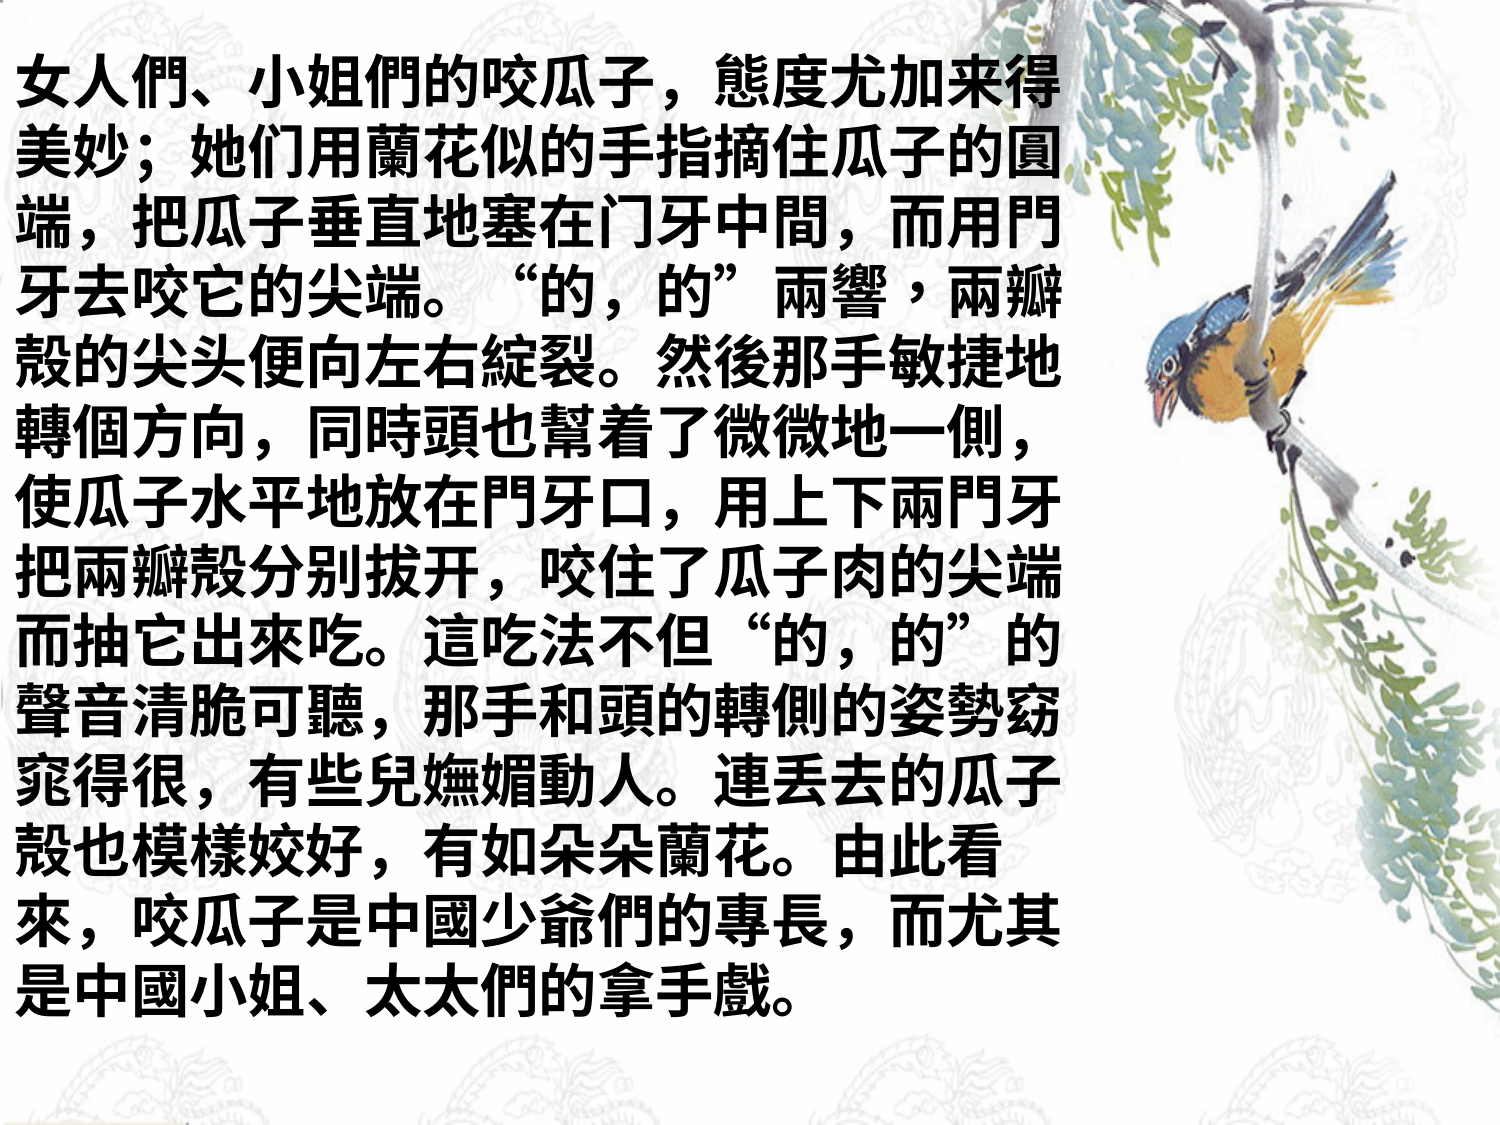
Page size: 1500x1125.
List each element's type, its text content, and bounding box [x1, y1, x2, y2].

picture [0, 0, 1500, 1125]
text_box 女人們、小姐們的咬瓜子，態度尤加来得美妙；她们用蘭花似的手指摘住瓜子的圓端，把瓜子垂直地塞在门牙中間，而用門牙去咬它的尖端。“的，的”兩響，兩瓣殻的尖头便向左右綻裂。然後那手敏捷地轉個方向，同時頭也幫着了微微地一側，使瓜子水平地放在門牙口，用上下兩門牙把兩瓣殻分别拔开，咬住了瓜子肉的尖端而抽它出來吃。這吃法不但“的，的”的聲音清脆可聽，那手和頭的轉側的姿勢窈窕得很，有些兒嫵媚動人。連丢去的瓜子殻也模樣姣好，有如朵朵蘭花。由此看來，咬瓜子是中國少爺們的專長，而尤其是中國小姐、太太們的拿手戲。 [0, 37, 1100, 1032]
